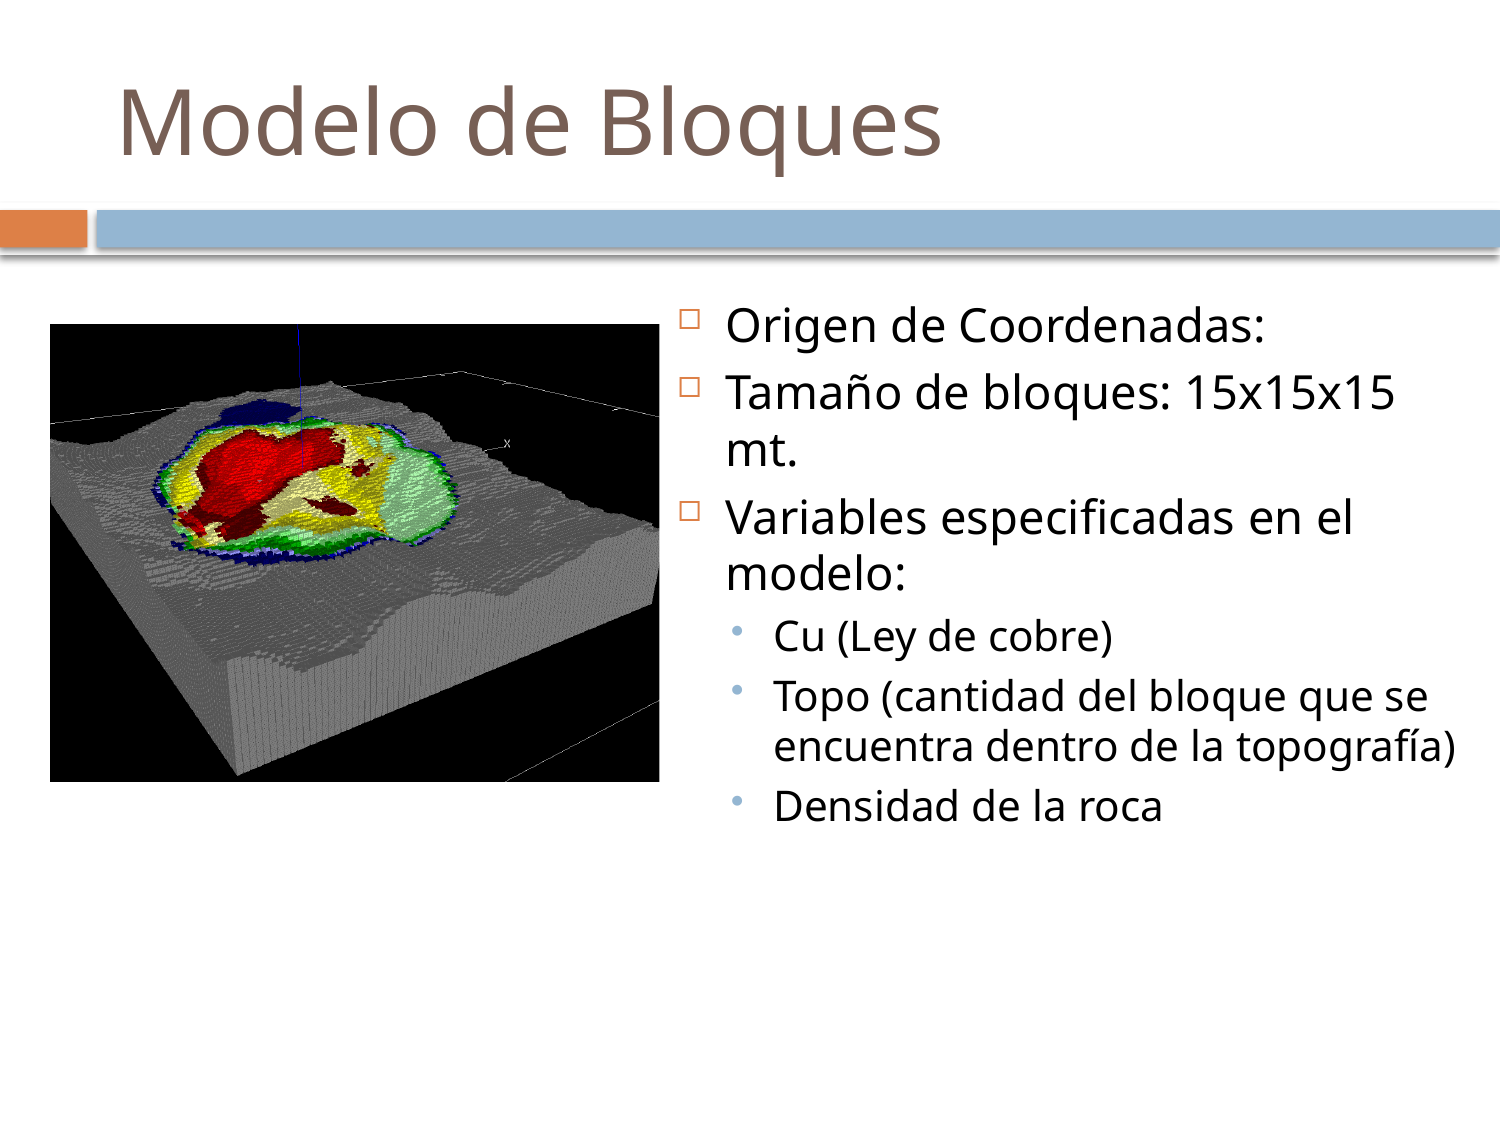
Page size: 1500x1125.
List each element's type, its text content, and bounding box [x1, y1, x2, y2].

list Origen de Coordenadas: Tamaño de bloques: 15x15x15 mt. Variables especificadas en el modelo: Cu (Ley de cobre) Topo (cantidad del bloque que se encuentra dentro de la topografía) Densidad de la roca [662, 287, 1476, 863]
picture [49, 324, 660, 783]
title Modelo de Bloques [100, 37, 1438, 200]
